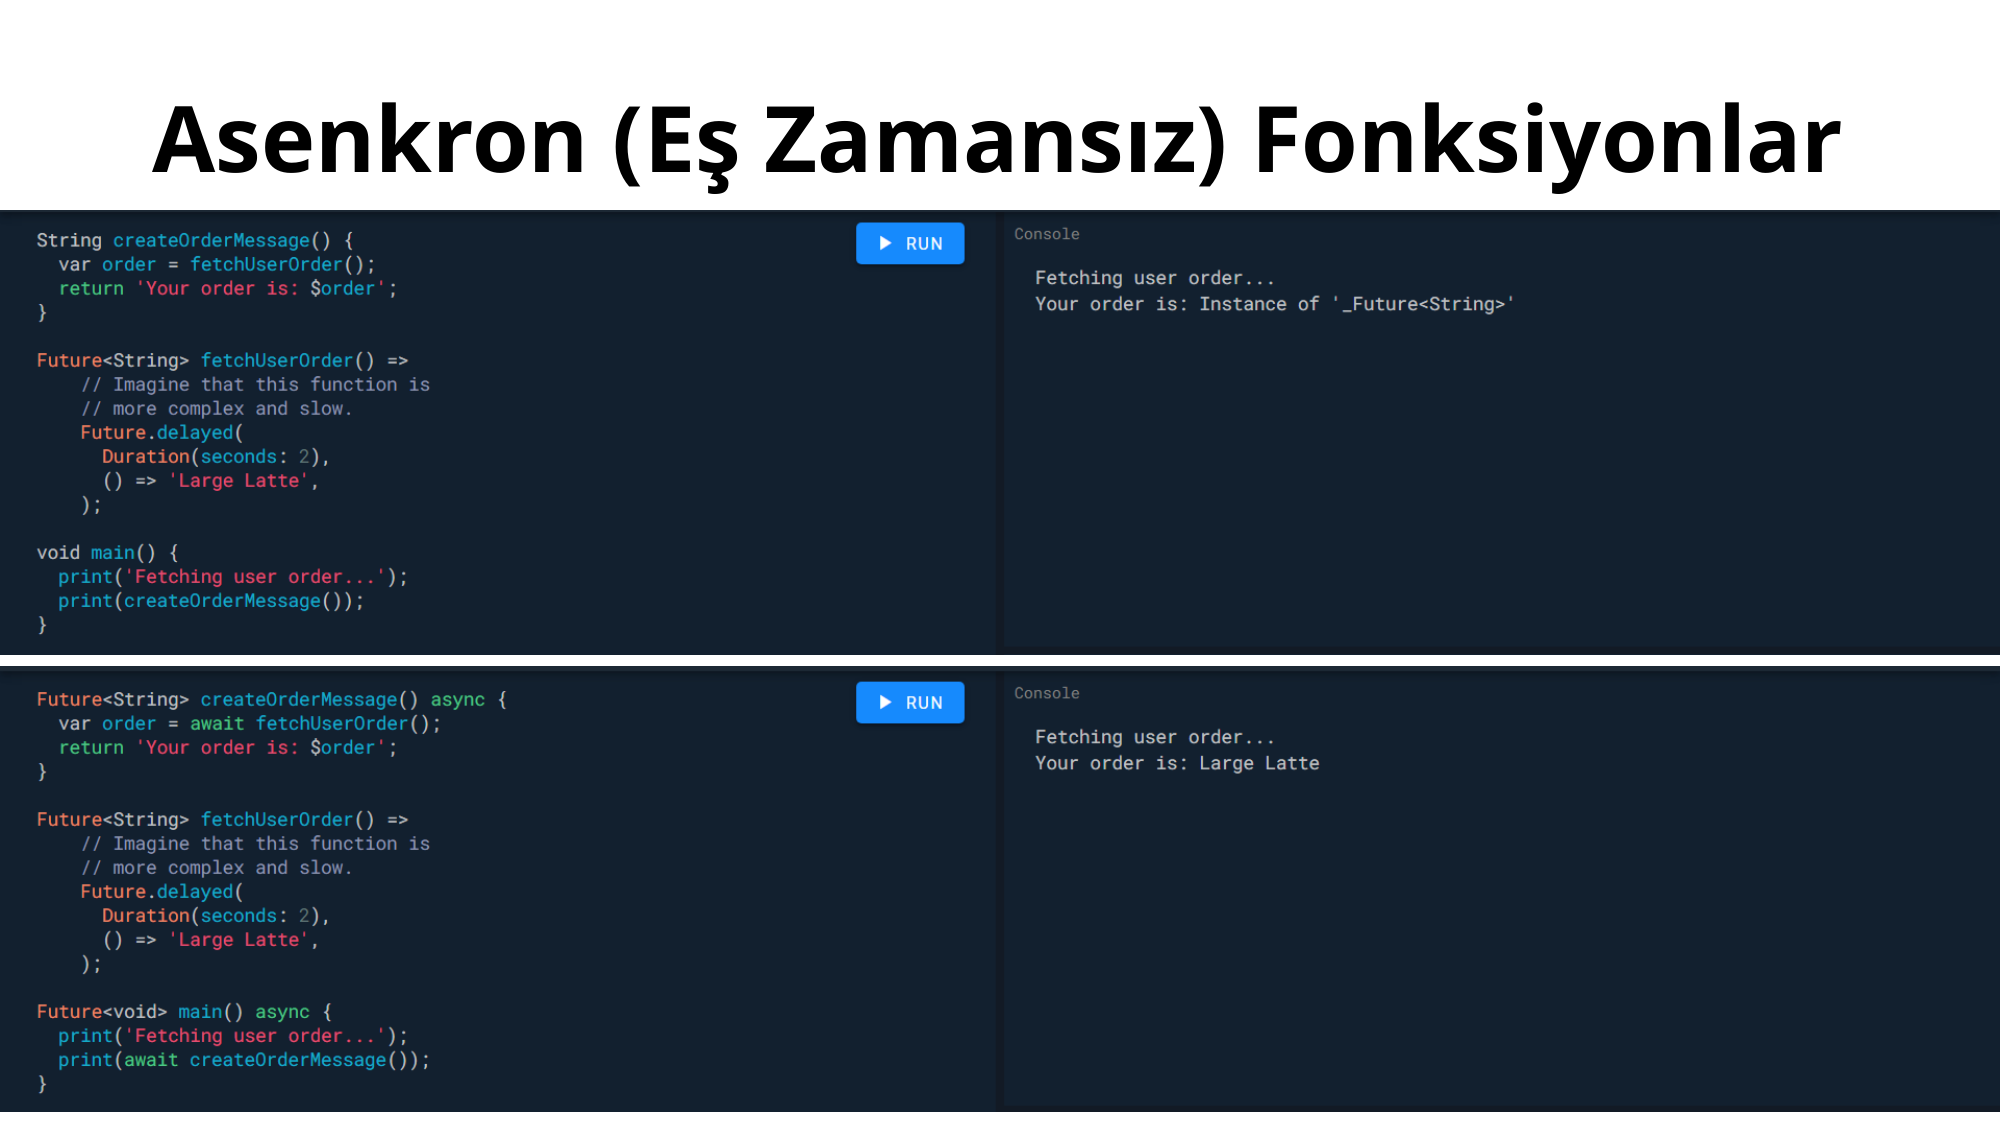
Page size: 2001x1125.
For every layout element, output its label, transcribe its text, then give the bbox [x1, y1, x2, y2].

picture [0, 210, 2000, 655]
picture [0, 666, 2000, 1112]
title Asenkron (Eş Zamansız) Fonksiyonlar [137, 59, 1863, 210]
